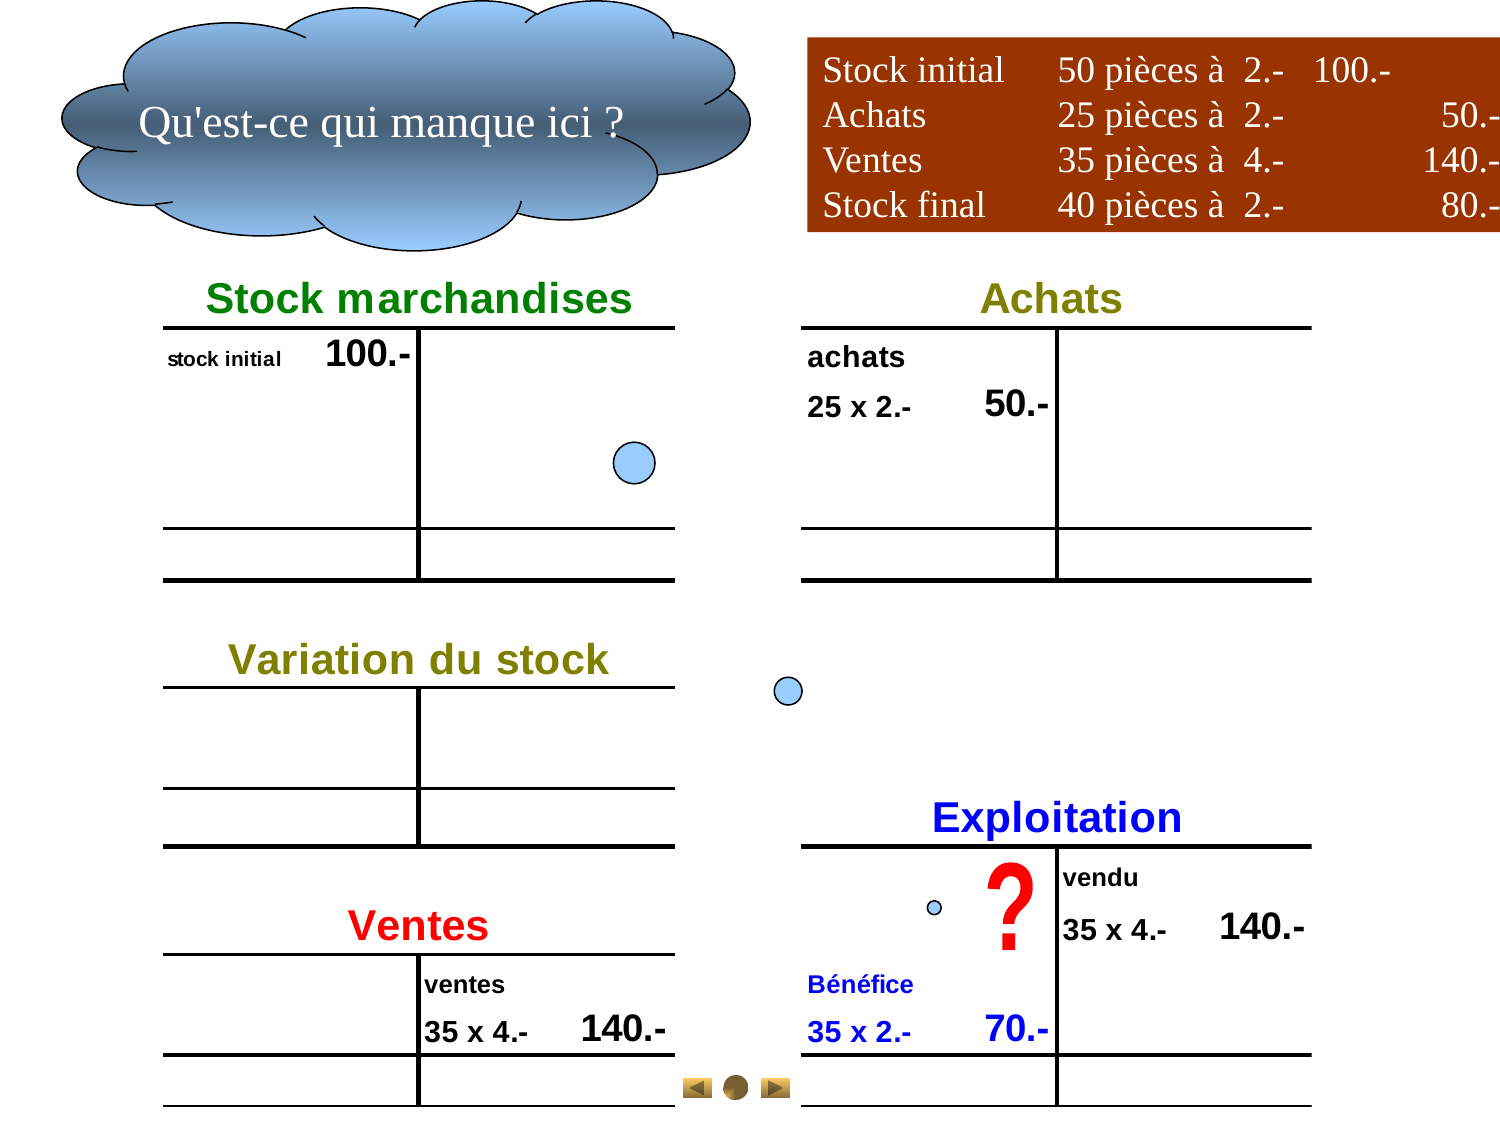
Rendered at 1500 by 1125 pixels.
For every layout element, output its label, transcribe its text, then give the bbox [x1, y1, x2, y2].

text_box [162, 269, 1314, 1108]
text_box Stock initial 50 pièces à 2.- 100.- Achats 25 pièces à 2.- 50.- Ventes 35 pièces à 4.- 140.- Stock final 40 pièces à 2.- 80.- [807, 37, 1500, 233]
text_box Qu'est-ce qui manque ici ? [61, 0, 751, 251]
